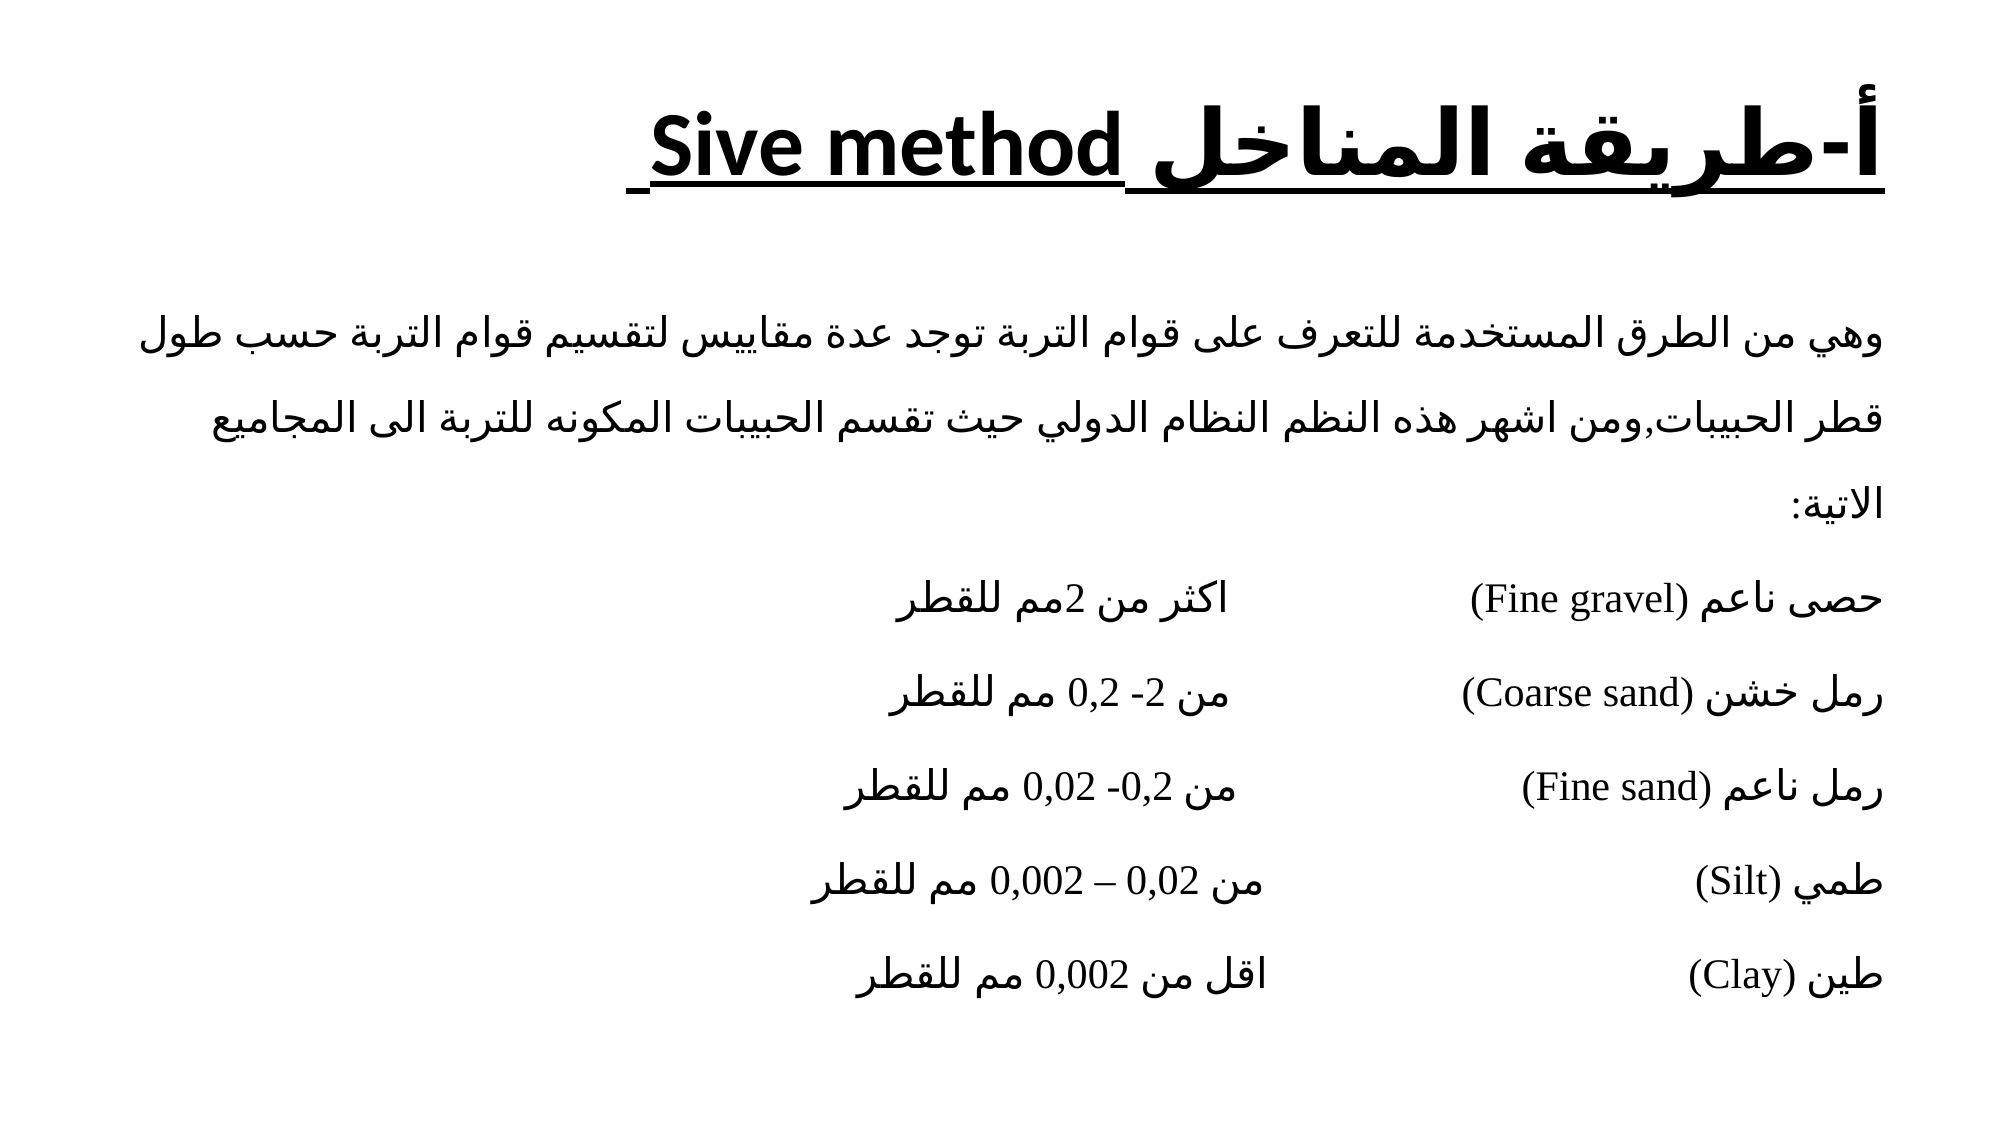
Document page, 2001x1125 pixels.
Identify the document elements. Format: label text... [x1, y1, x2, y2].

title أ-طريقة المناخل Sive method [99, 45, 1900, 233]
list وهي من الطرق المستخدمة للتعرف على قوام التربة توجد عدة مقاييس لتقسيم قوام التربة حسب طول قطر الحبيبات,ومن اشهر هذه النظم النظام الدولي حيث تقسم الحبيبات المكونه للتربة الى المجاميع الاتية: حصى ناعم (Fine gravel) اكثر من 2مم للقطر رمل خشن (Coarse sand) من 2- 0,2 مم للقطر رمل ناعم (Fine sand) من 0,2- 0,02 مم للقطر طمي (Silt) من 0,02 – 0,002 مم للقطر طين (Clay) اقل من 0,002 مم للقطر [99, 262, 1900, 1005]
